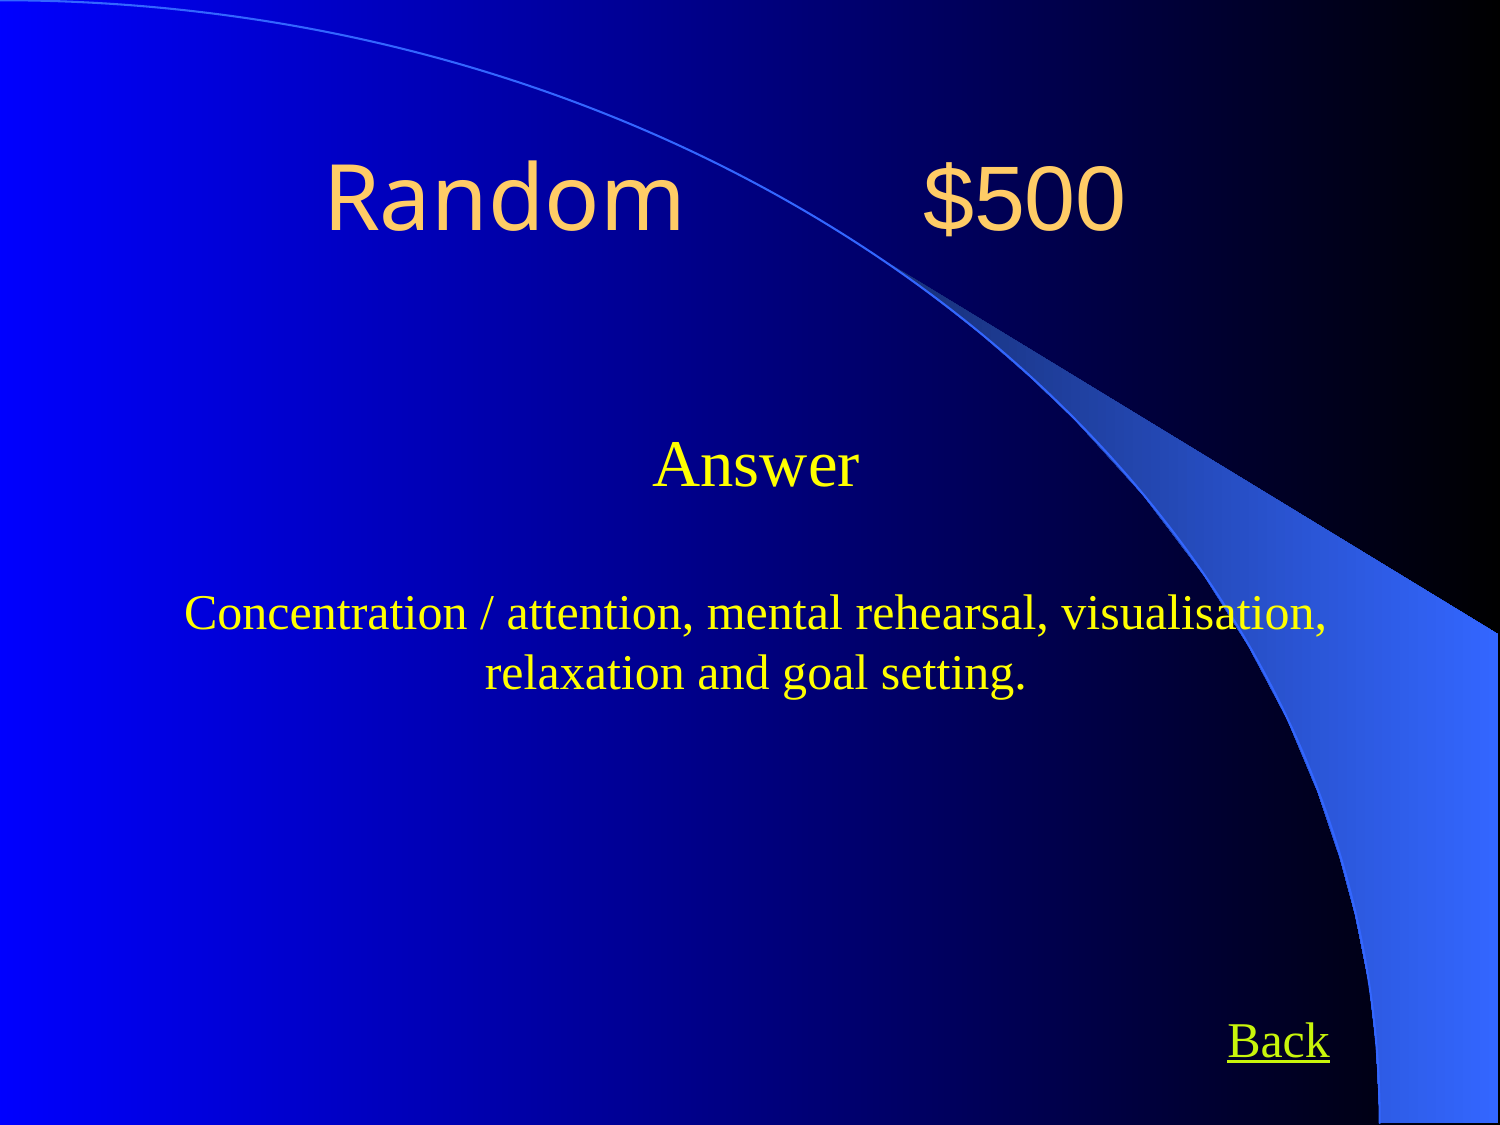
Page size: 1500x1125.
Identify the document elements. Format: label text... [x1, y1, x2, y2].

text_box Answer Concentration / attention, mental rehearsal, visualisation, relaxation and goal setting. [99, 412, 1413, 948]
title Random $500 [87, 99, 1363, 288]
text_box Back [1212, 999, 1438, 1075]
